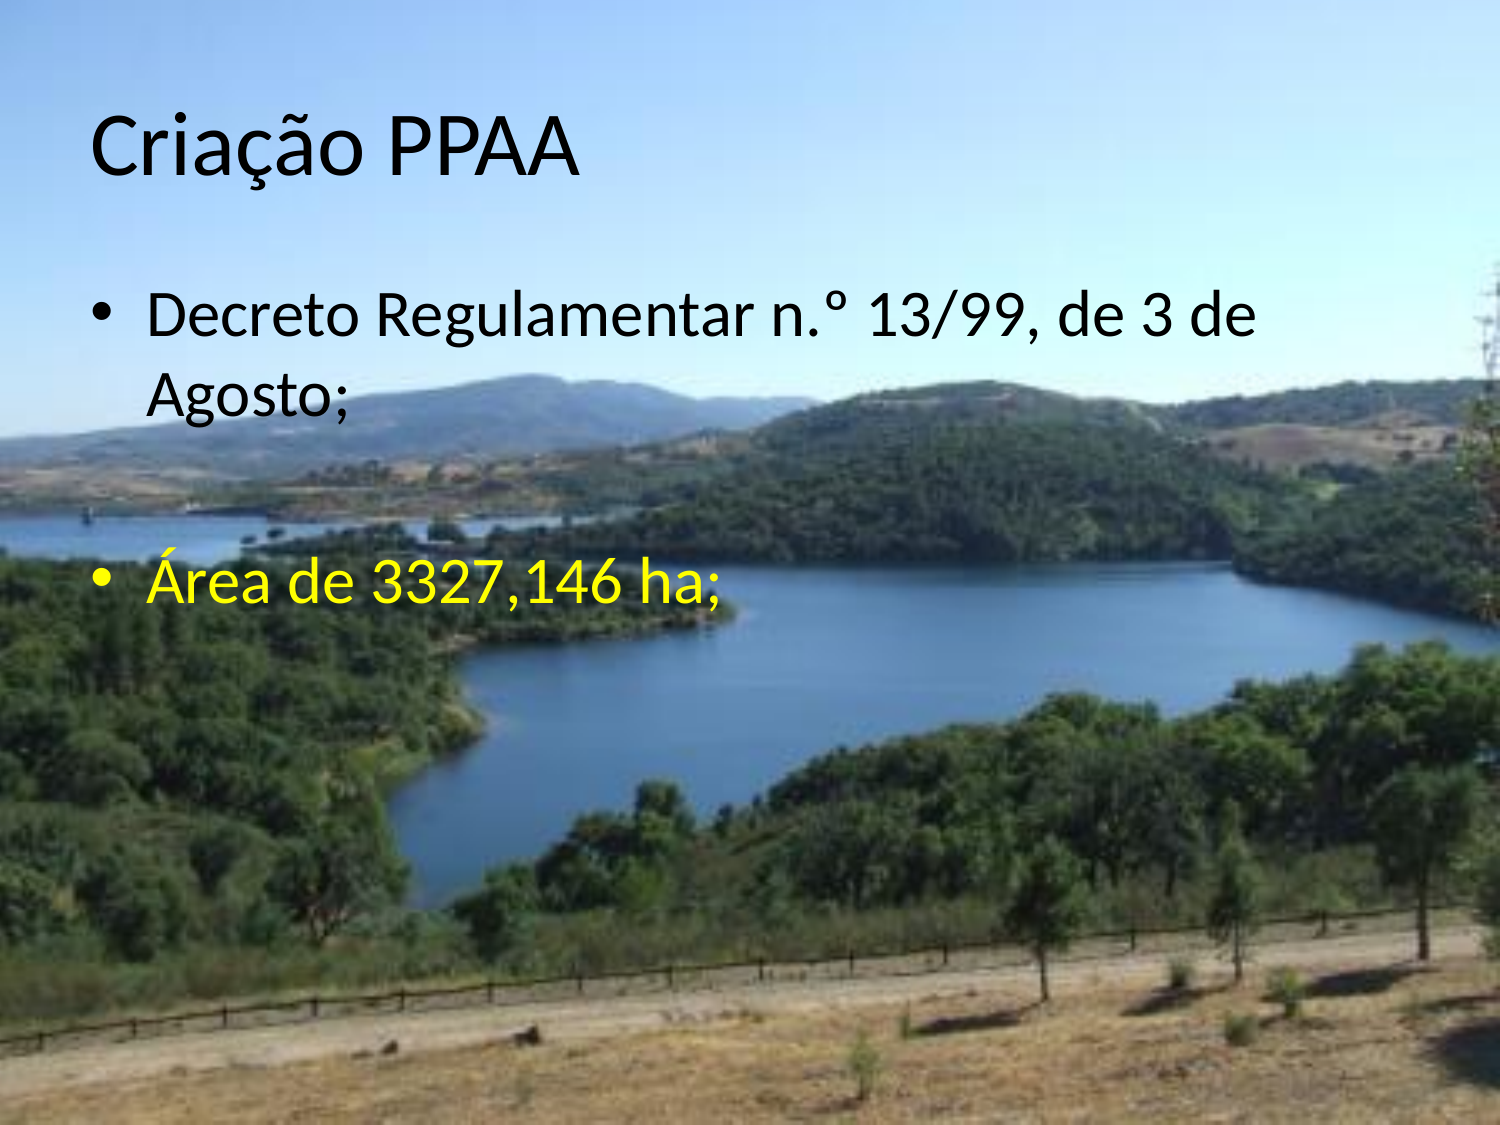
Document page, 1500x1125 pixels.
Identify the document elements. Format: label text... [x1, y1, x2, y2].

list Decreto Regulamentar n.º 13/99, de 3 de Agosto; Área de 3327,146 ha; [75, 262, 1425, 1005]
title Criação PPAA [75, 45, 1425, 233]
picture [0, 0, 1500, 1125]
